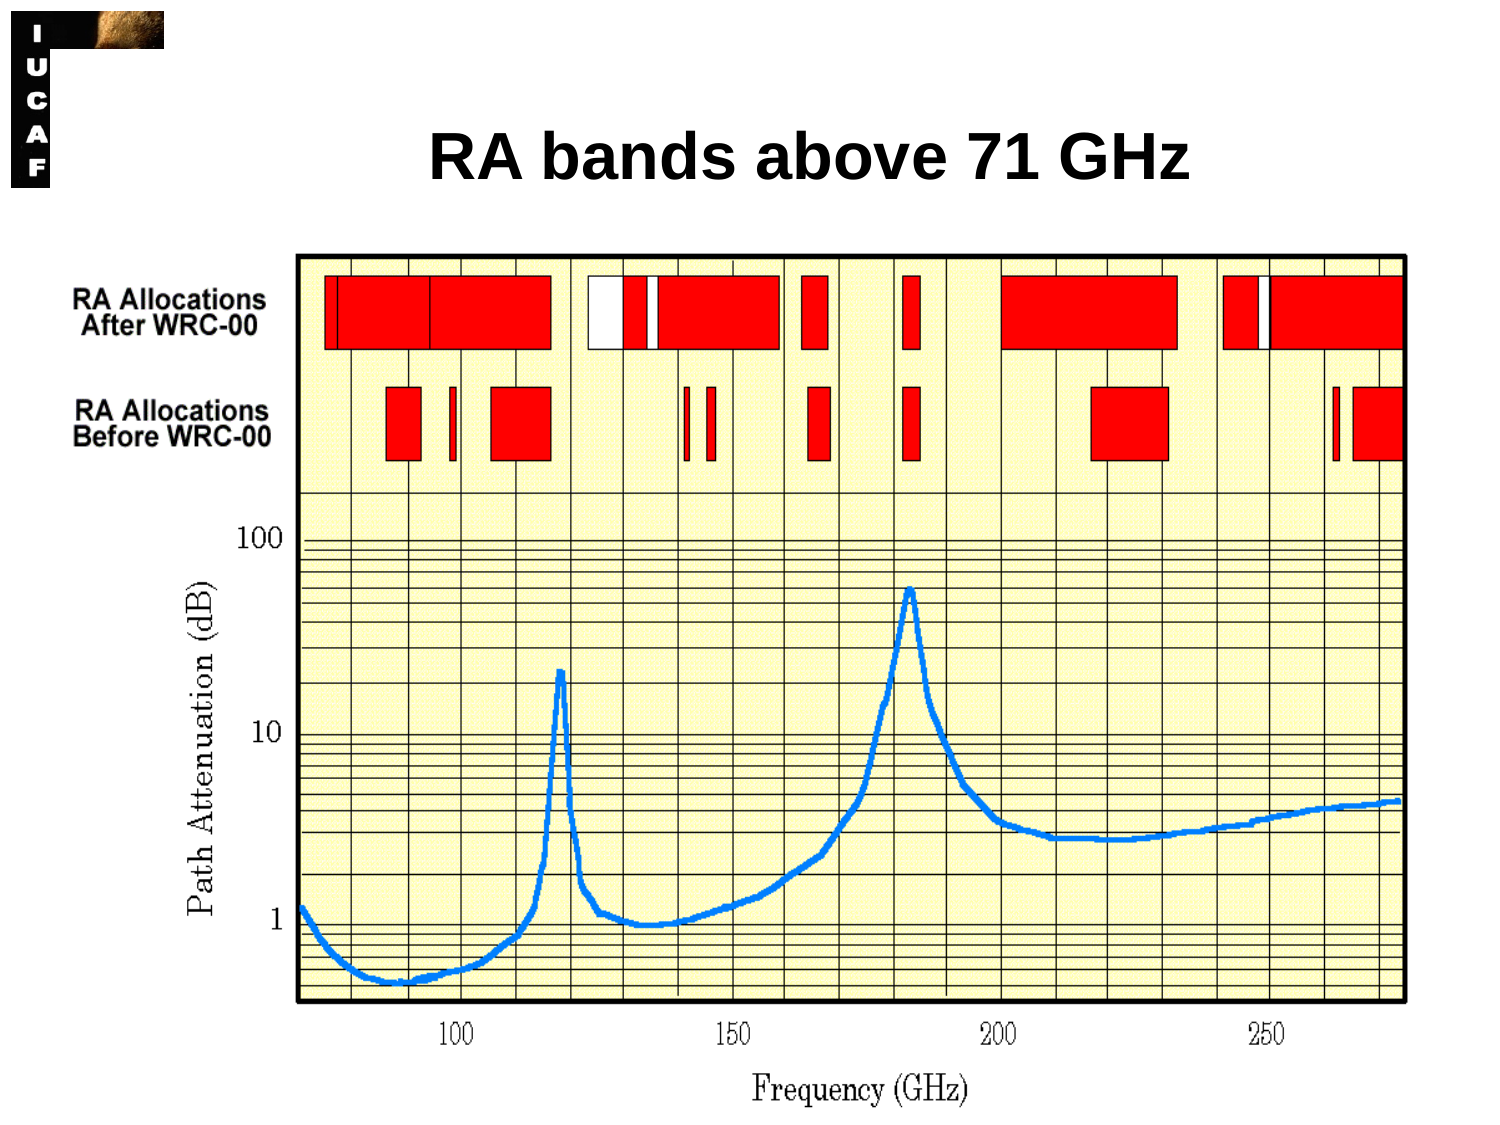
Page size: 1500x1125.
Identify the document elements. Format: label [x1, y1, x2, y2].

picture [11, 11, 164, 188]
list [49, 49, 1451, 1125]
